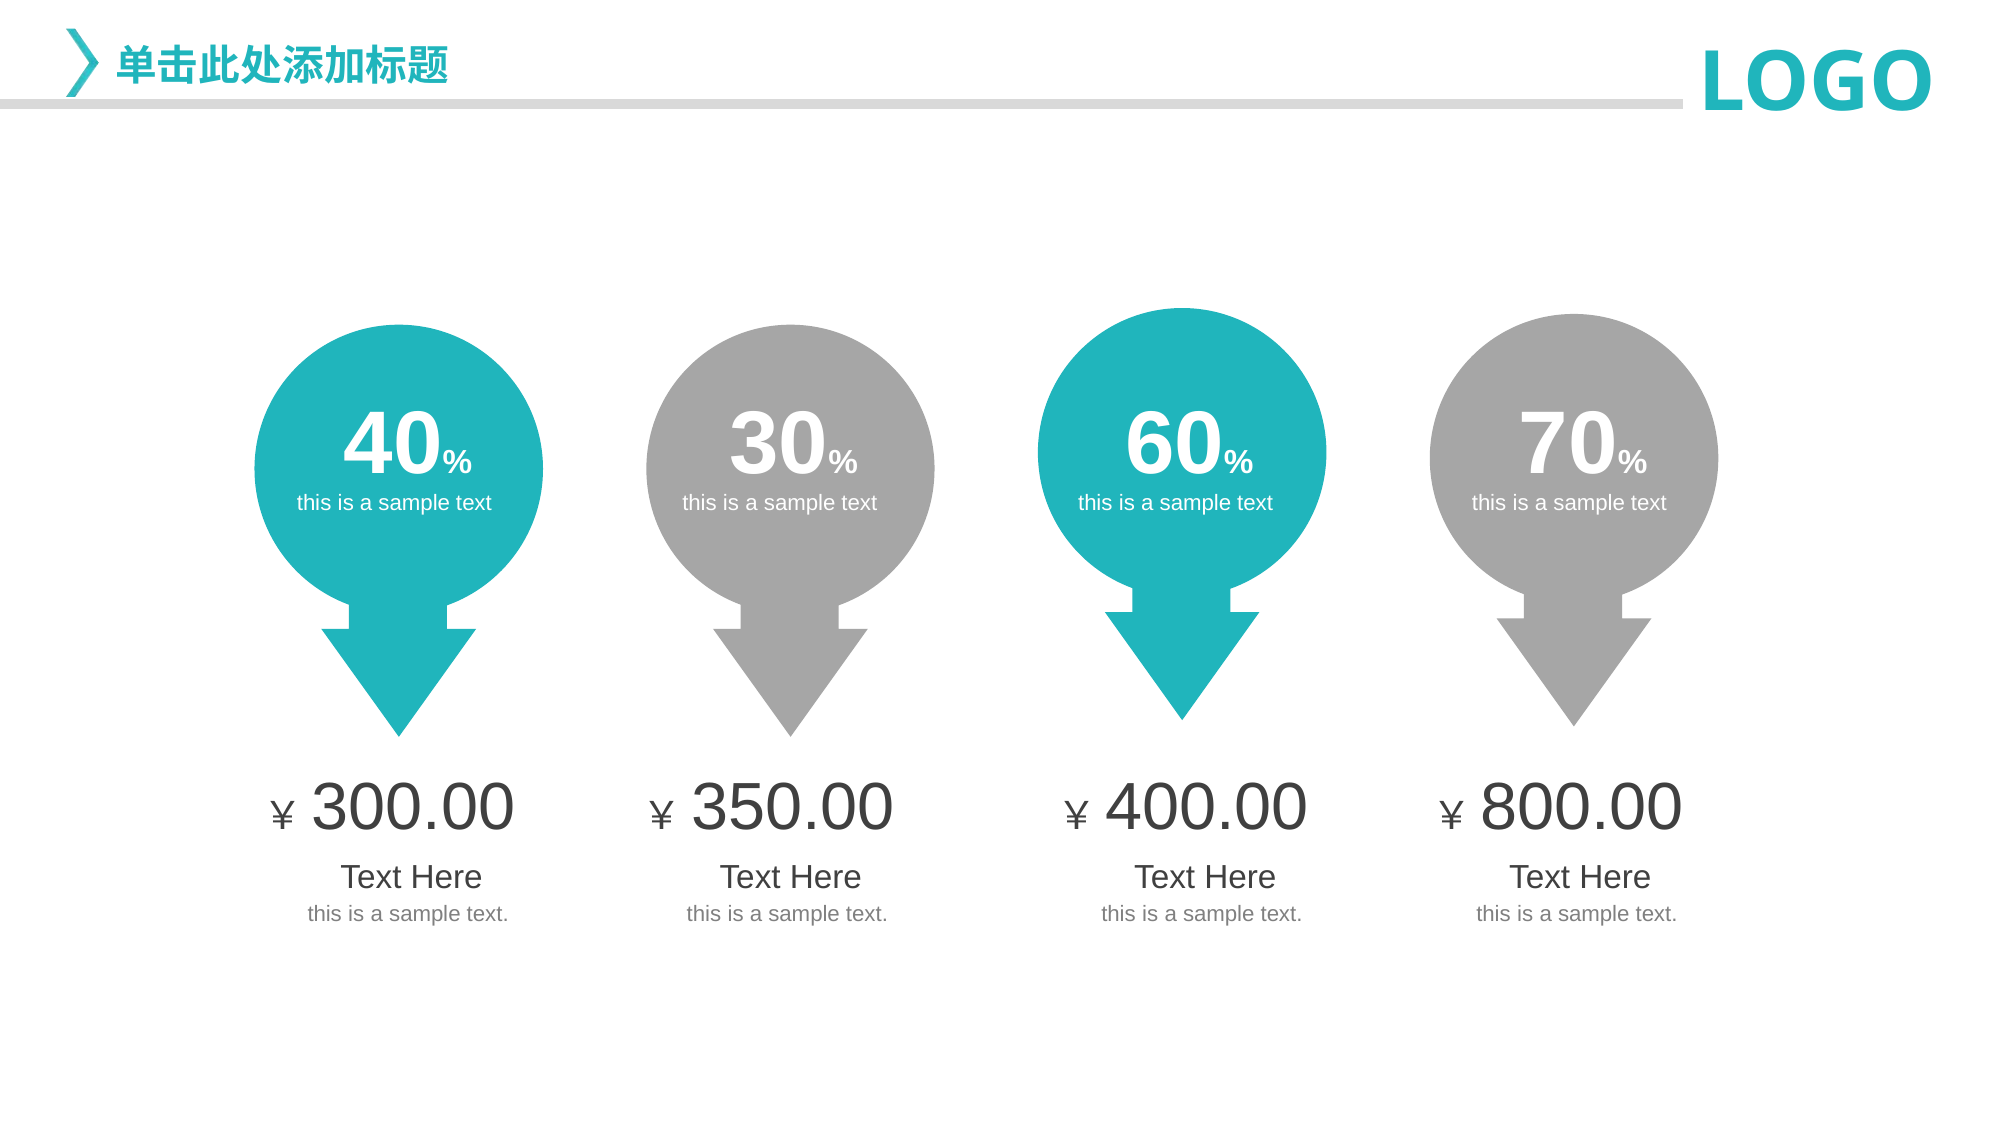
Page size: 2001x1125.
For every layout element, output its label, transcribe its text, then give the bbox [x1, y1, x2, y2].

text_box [291, 847, 532, 935]
text_box ￥350.00 [628, 755, 910, 850]
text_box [1085, 847, 1326, 935]
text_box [1460, 847, 1701, 935]
text_box LOGO [1683, 19, 2000, 135]
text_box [281, 377, 515, 524]
text_box [646, 324, 935, 737]
text_box ￥400.00 [1042, 755, 1324, 850]
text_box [1456, 377, 1690, 524]
text_box 单击此处添加标题 [100, 31, 465, 97]
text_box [1062, 377, 1297, 524]
text_box ￥300.00 [249, 755, 531, 850]
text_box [65, 28, 99, 98]
text_box [1429, 313, 1719, 727]
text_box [666, 377, 901, 524]
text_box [670, 847, 911, 935]
text_box [287, 324, 510, 377]
text_box ￥800.00 [1417, 755, 1699, 850]
text_box [254, 383, 544, 737]
text_box [1037, 308, 1327, 721]
